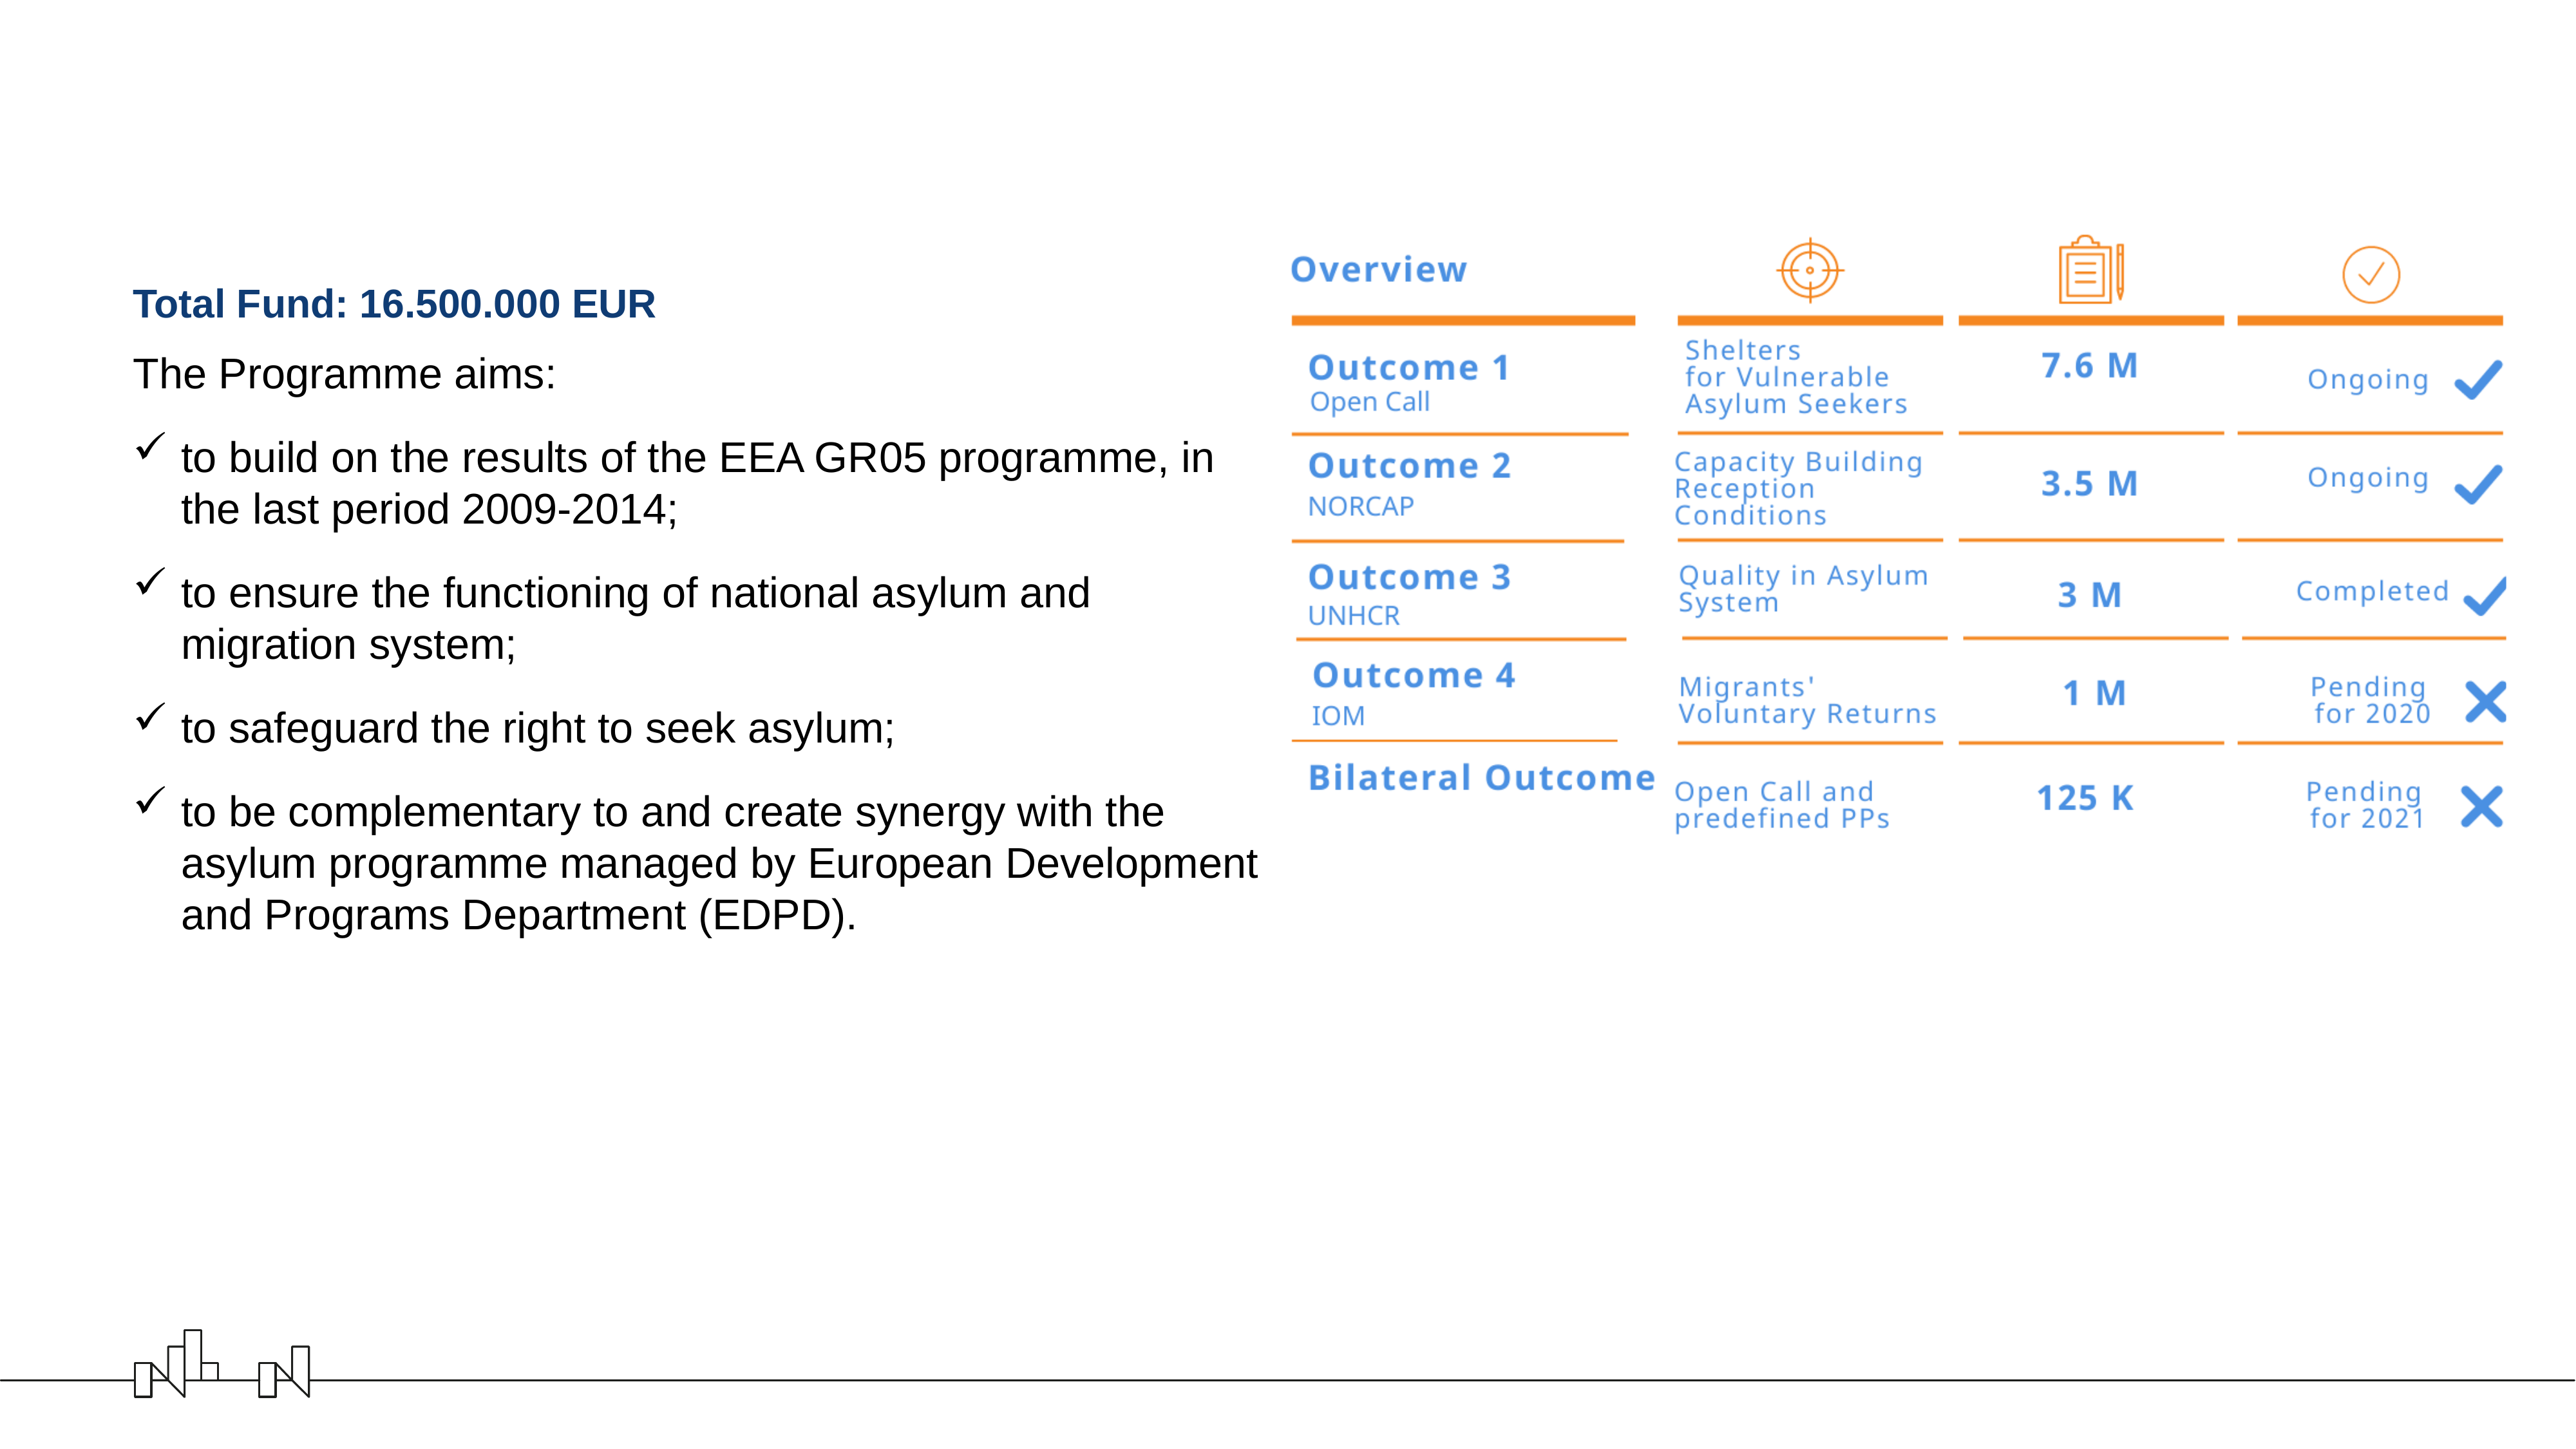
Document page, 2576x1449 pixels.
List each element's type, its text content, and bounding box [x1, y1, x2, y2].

picture [1287, 231, 2506, 896]
list The Programme aims: to build on the results of the EEA GR05 programme, in the last period 2009-2014; to ensure the functioning of national asylum and migration system; to safeguard the right to seek asylum; to be complementary to and create synergy with the asylum programme managed by European Development and Programs Department (EDPD). [133, 345, 1271, 1283]
list Total Fund: 16.500.000 EUR [133, 278, 1287, 327]
